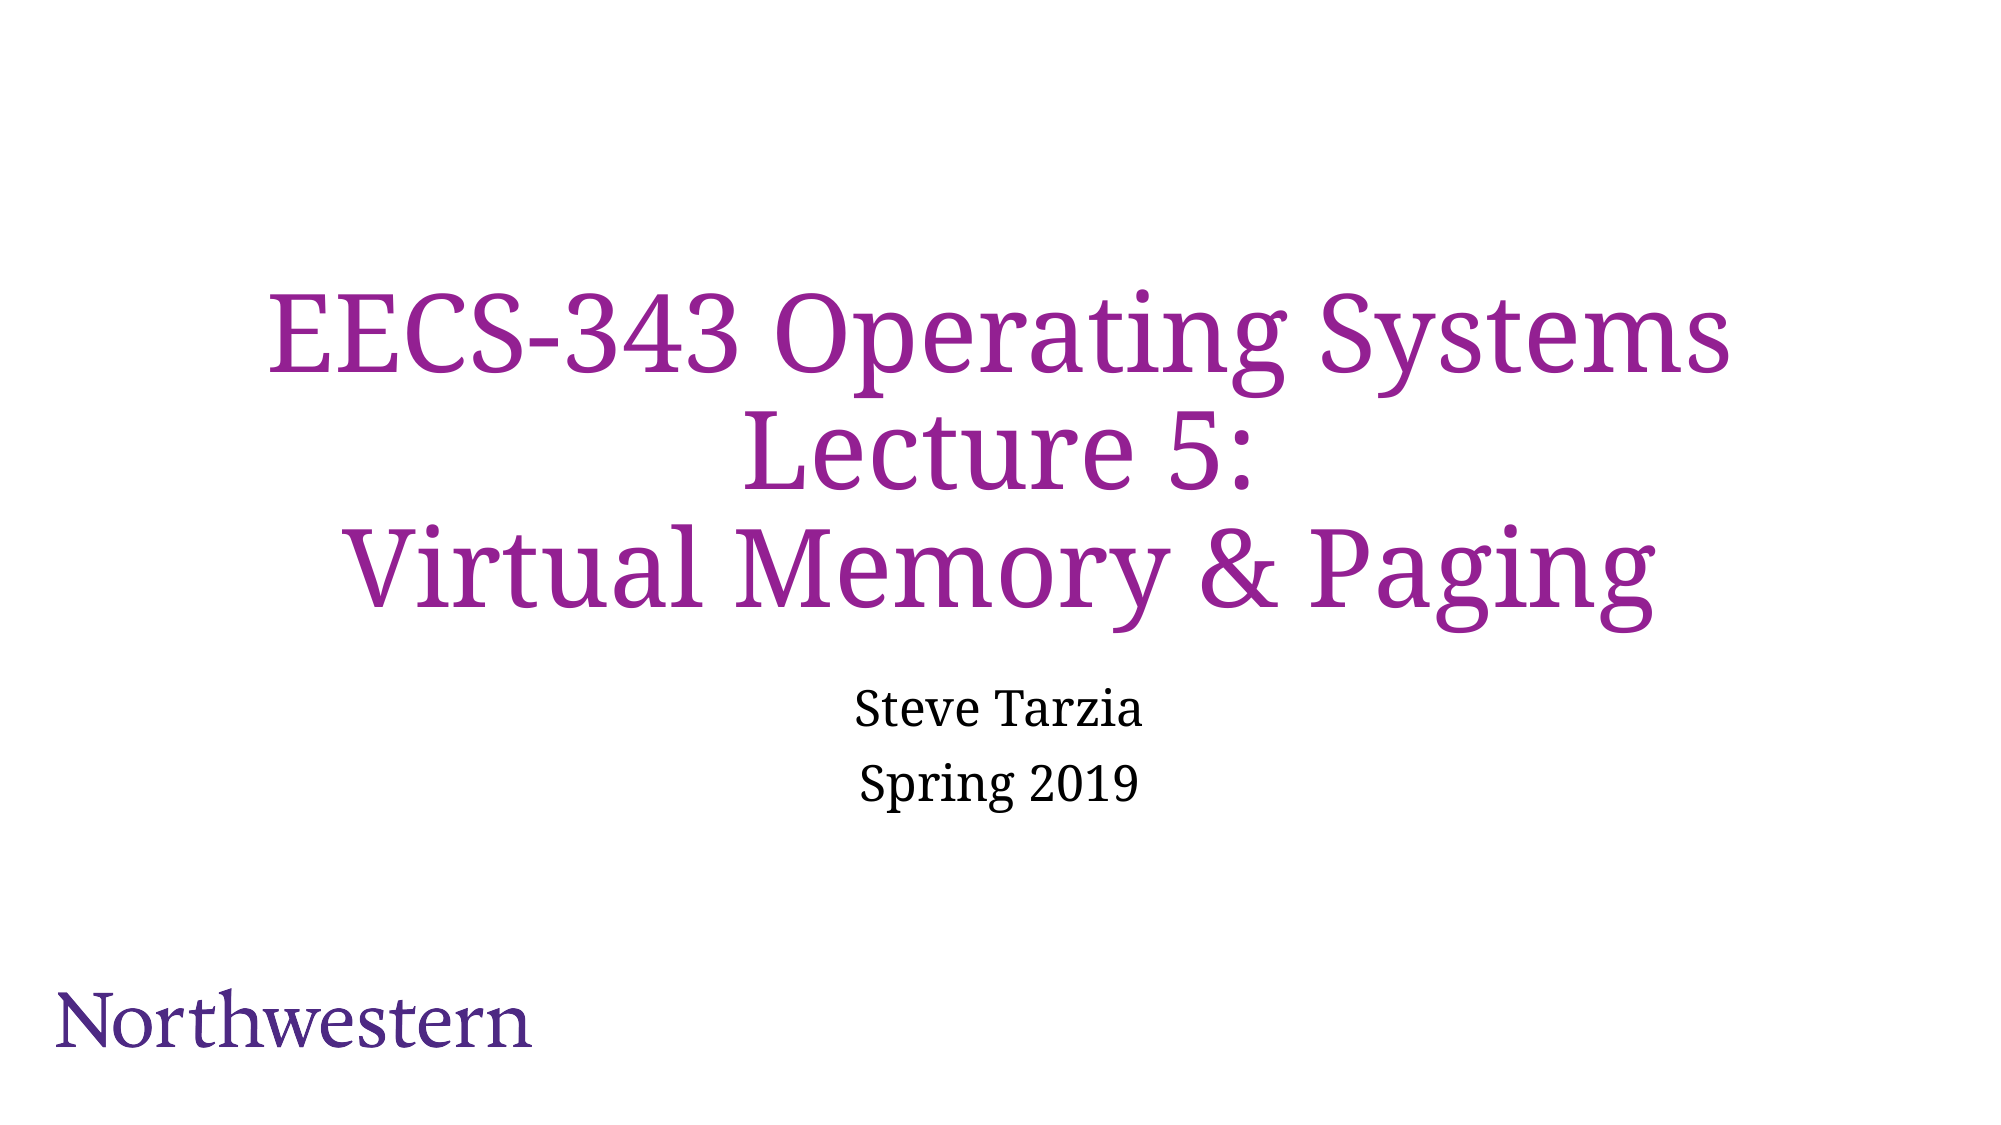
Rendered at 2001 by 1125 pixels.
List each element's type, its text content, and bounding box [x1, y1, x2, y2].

picture [56, 988, 532, 1049]
title EECS-343 Operating Systems Lecture 5: Virtual Memory & Paging [249, 184, 1750, 639]
subtitle Steve Tarzia Spring 2019 [249, 676, 1750, 863]
